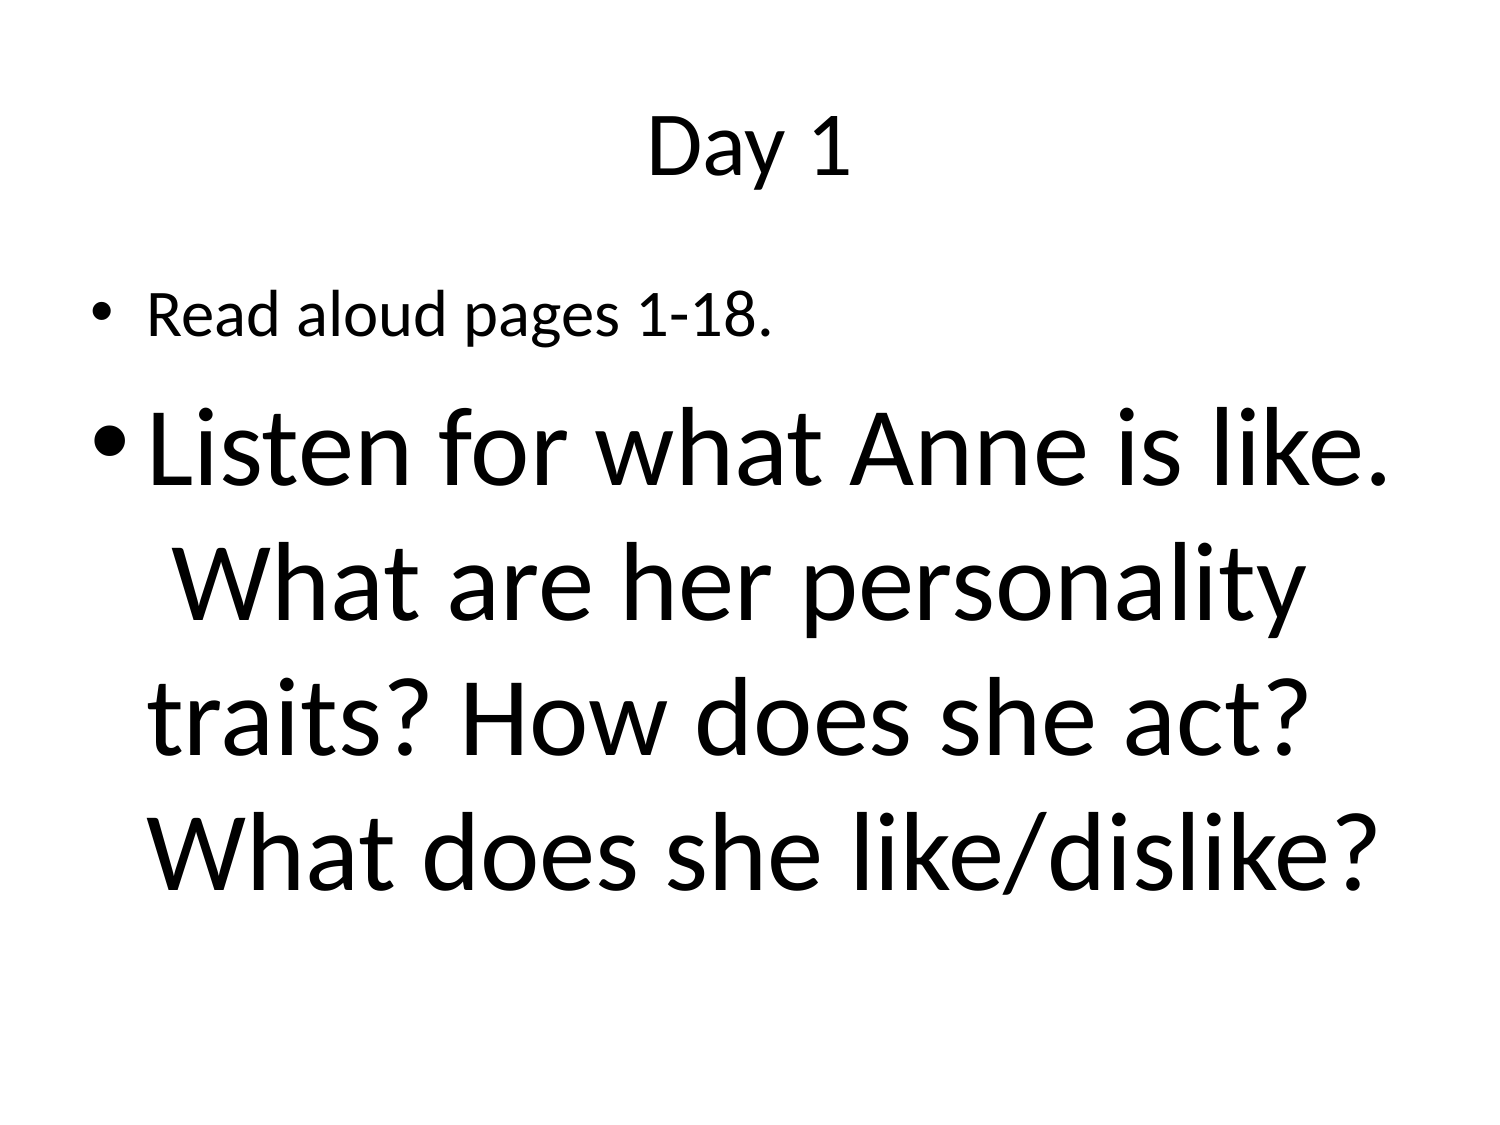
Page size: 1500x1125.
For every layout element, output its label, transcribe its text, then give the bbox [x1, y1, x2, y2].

list Read aloud pages 1-18. Listen for what Anne is like. What are her personality traits? How does she act? What does she like/dislike? [75, 262, 1425, 1005]
title Day 1 [75, 45, 1425, 233]
